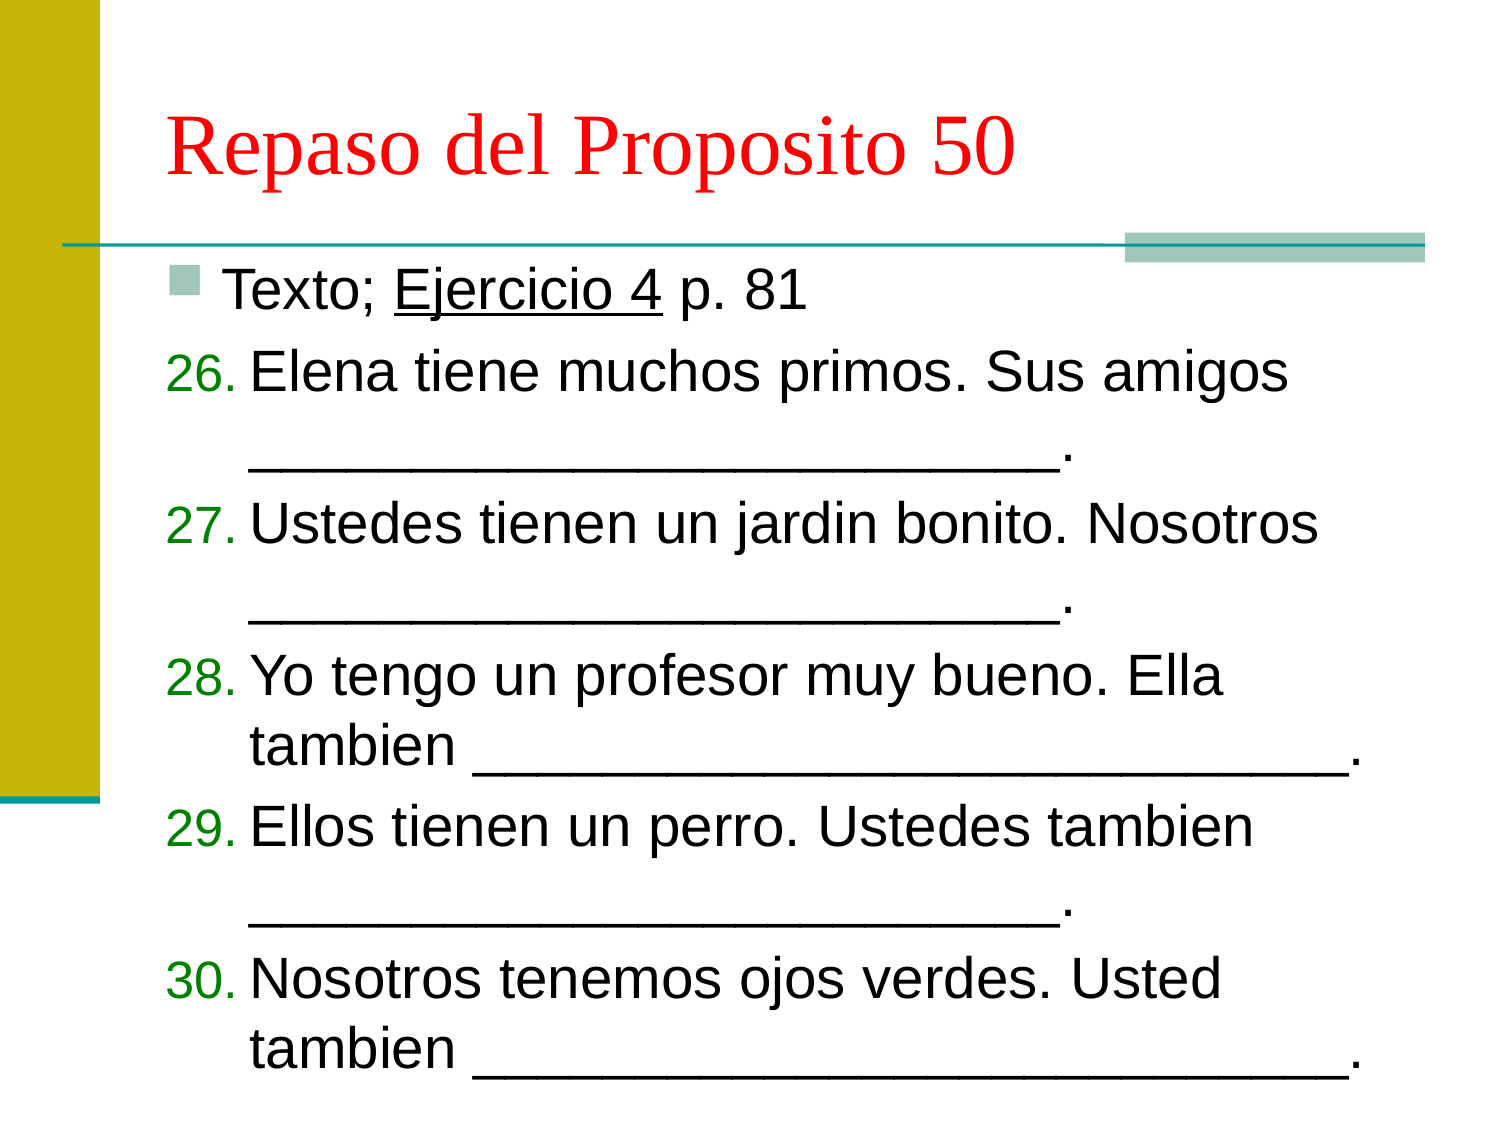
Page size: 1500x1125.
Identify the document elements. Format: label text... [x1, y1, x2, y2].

list Texto; Ejercicio 4 p. 81 Elena tiene muchos primos. Sus amigos _________________________. Ustedes tienen un jardin bonito. Nosotros _________________________. Yo tengo un profesor muy bueno. Ella tambien ___________________________. Ellos tienen un perro. Ustedes tambien _________________________. Nosotros tenemos ojos verdes. Usted tambien ___________________________. [150, 244, 1425, 988]
title Repaso del Proposito 50 [150, 45, 1425, 234]
